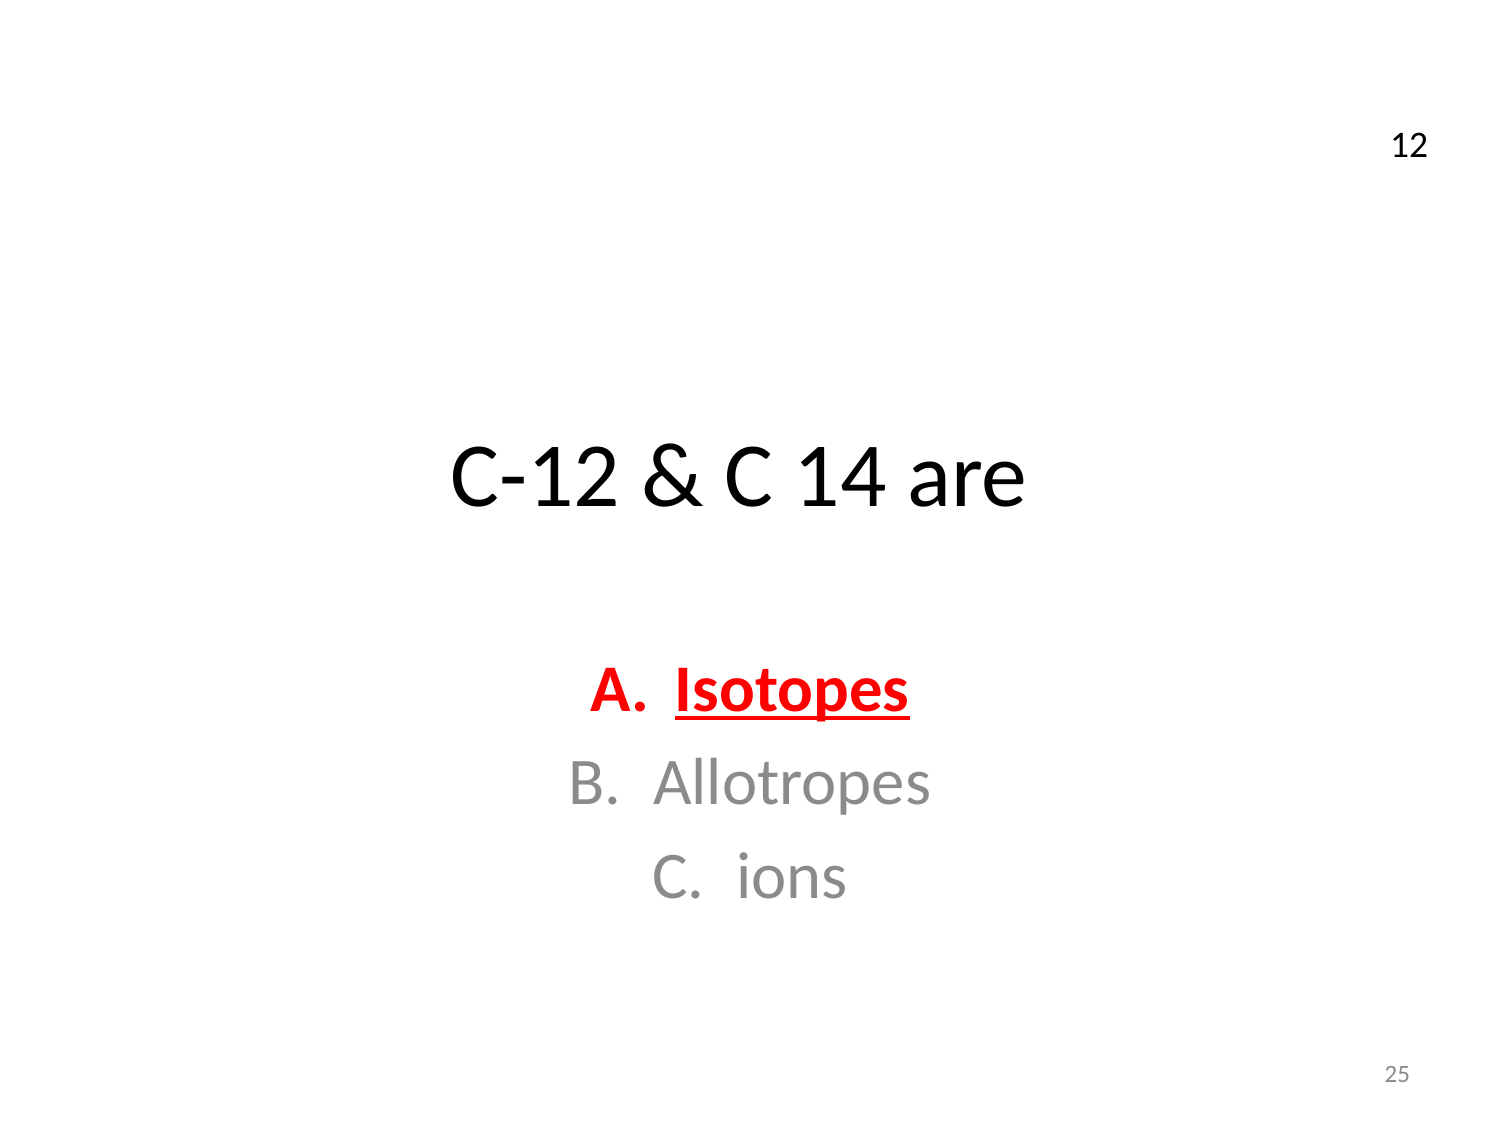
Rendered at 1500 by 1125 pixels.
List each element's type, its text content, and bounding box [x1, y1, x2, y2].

title C-12 & C 14 are [112, 349, 1388, 591]
slide_number 25 [1074, 1042, 1425, 1103]
text_box 12 [1375, 112, 1444, 173]
subtitle Isotopes Allotropes ions [225, 637, 1275, 925]
